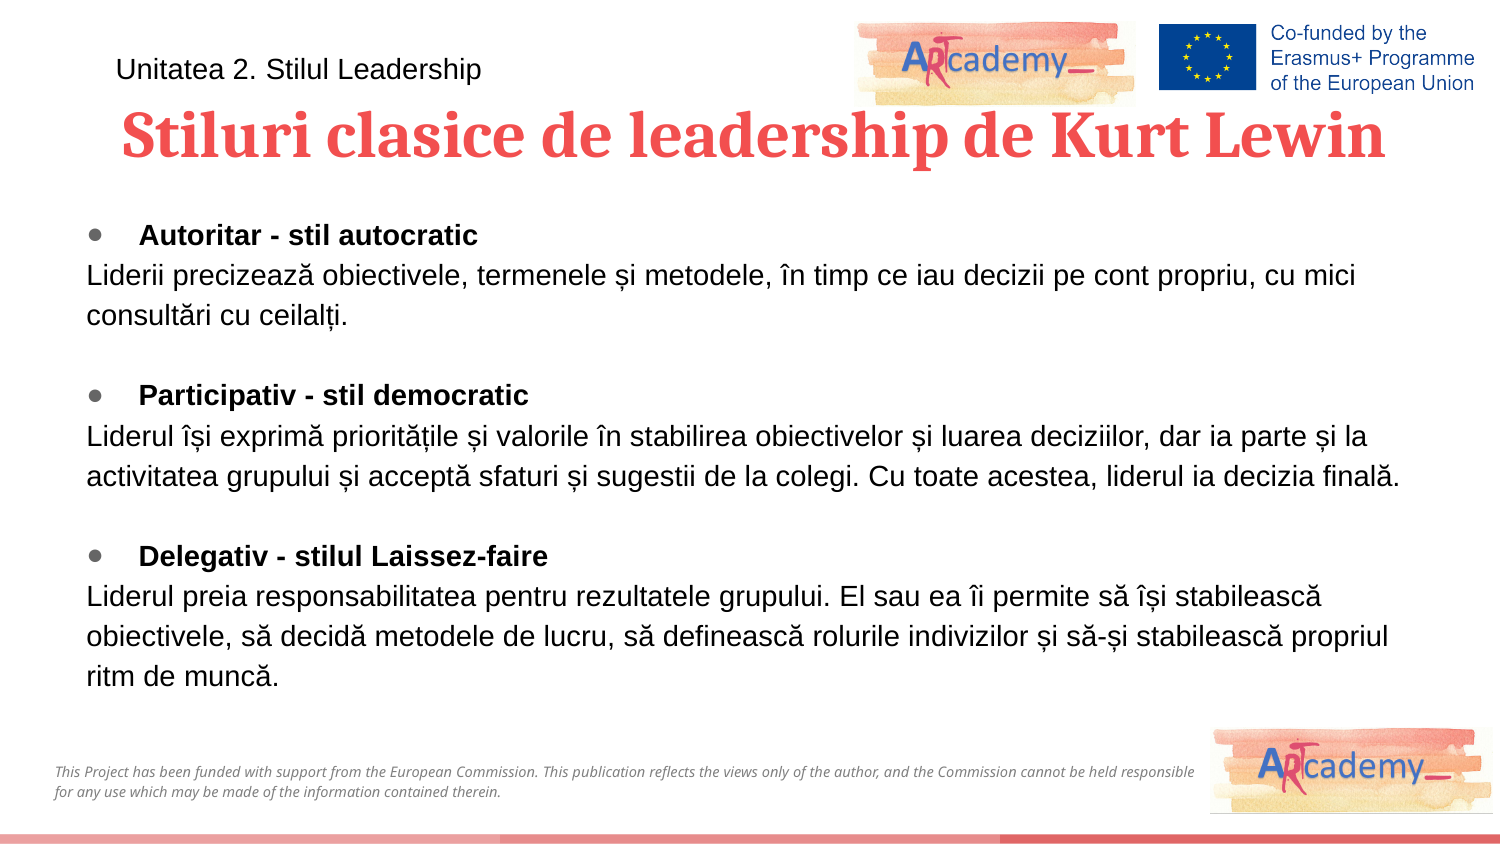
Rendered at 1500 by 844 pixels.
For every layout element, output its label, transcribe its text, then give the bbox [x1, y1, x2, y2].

list Autoritar - stil autocratic Liderii precizează obiectivele, termenele și metodele, în timp ce iau decizii pe cont propriu, cu mici consultări cu ceilalți. Participativ - stil democratic Liderul își exprimă prioritățile și valorile în stabilirea obiectivelor și luarea deciziilor, dar ia parte și la activitatea grupului și acceptă sfaturi și sugestii de la colegi. Cu toate acestea, liderul ia decizia finală. Delegativ - stilul Laissez-faire Liderul preia responsabilitatea pentru rezultatele grupului. El sau ea îi permite să își stabilească obiectivele, să decidă metodele de lucru, să definească rolurile indivizilor și să-și stabilească propriul ritm de muncă. [48, 195, 1451, 734]
picture [1158, 24, 1474, 94]
text_box This Project has been funded with support from the European Commission. This publication reflects the views only of the author, and the Commission cannot be held responsible for any use which may be made of the information contained therein. [39, 754, 1205, 799]
title Stiluri clasice de leadership de Kurt Lewin [48, 90, 1464, 186]
text_box Unitatea 2. Stilul Leadership [100, 42, 750, 93]
picture [1210, 709, 1493, 844]
picture [854, 2, 1137, 138]
